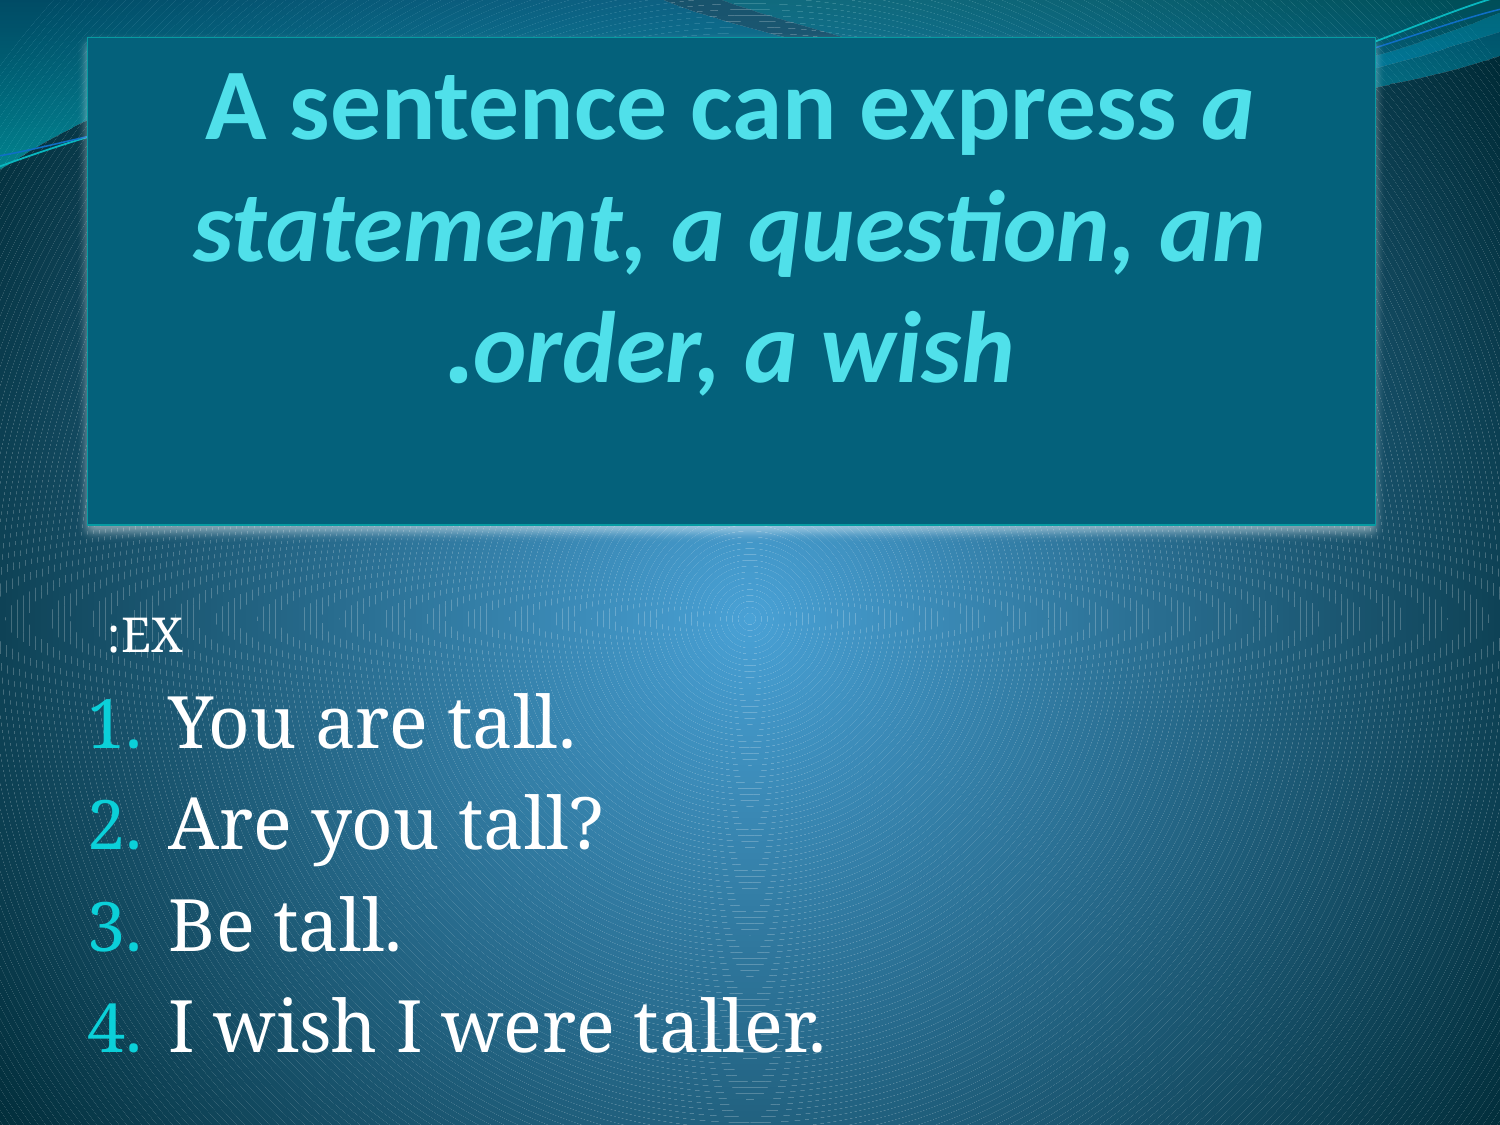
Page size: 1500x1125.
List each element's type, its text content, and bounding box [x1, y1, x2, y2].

subtitle EX: You are tall. Are you tall? Be tall. I wish I were taller. [87, 529, 1376, 1075]
title A sentence can express a statement, a question, an order, a wish. [87, 37, 1376, 526]
